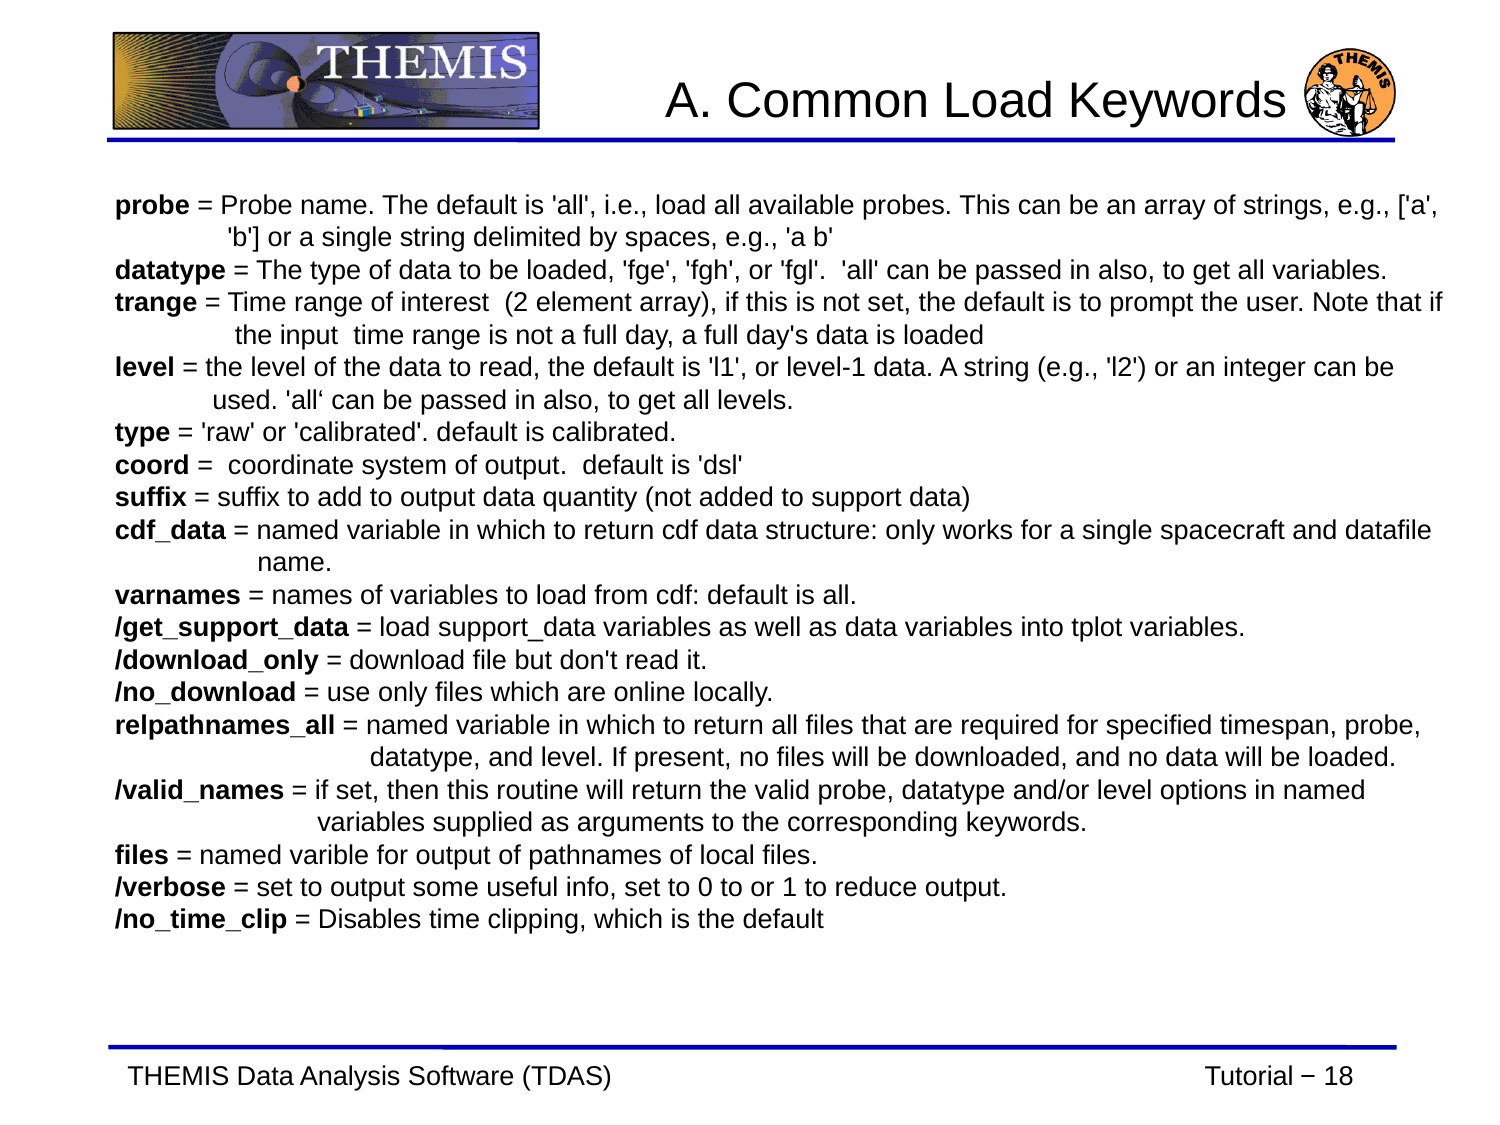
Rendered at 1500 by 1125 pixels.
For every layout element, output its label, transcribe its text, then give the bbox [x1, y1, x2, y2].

title A. Common Load Keywords [74, 52, 1288, 151]
picture [115, 35, 537, 52]
text_box probe = Probe name. The default is 'all', i.e., load all available probes. This can be an array of strings, e.g., ['a', 'b'] or a single string delimited by spaces, e.g., 'a b' datatype = The type of data to be loaded, 'fge', 'fgh', or 'fgl'. 'all' can be passed in also, to get all variables. trange = Time range of interest (2 element array), if this is not set, the default is to prompt the user. Note that if the input time range is not a full day, a full day's data is loaded level = the level of the data to read, the default is 'l1', or level-1 data. A string (e.g., 'l2') or an integer can be used. 'all‘ can be passed in also, to get all levels. type = 'raw' or 'calibrated'. default is calibrated. coord = coordinate system of output. default is 'dsl' suffix = suffix to add to output data quantity (not added to support data) cdf_data = named variable in which to return cdf data structure: only works for a single spacecraft and datafile name. varnames = names of variables to load from cdf: default is all. /get_support_data = load support_data variables as well as data variables into tplot variables. /download_only = download file but don't read it. /no_download = use only files which are online locally. relpathnames_all = named variable in which to return all files that are required for specified timespan, probe, datatype, and level. If present, no files will be downloaded, and no data will be loaded. /valid_names = if set, then this routine will return the valid probe, datatype and/or level options in named variables supplied as arguments to the corresponding keywords. files = named varible for output of pathnames of local files. /verbose = set to output some useful info, set to 0 to or 1 to reduce output. /no_time_clip = Disables time clipping, which is the default [99, 179, 1488, 942]
picture [1304, 48, 1396, 137]
